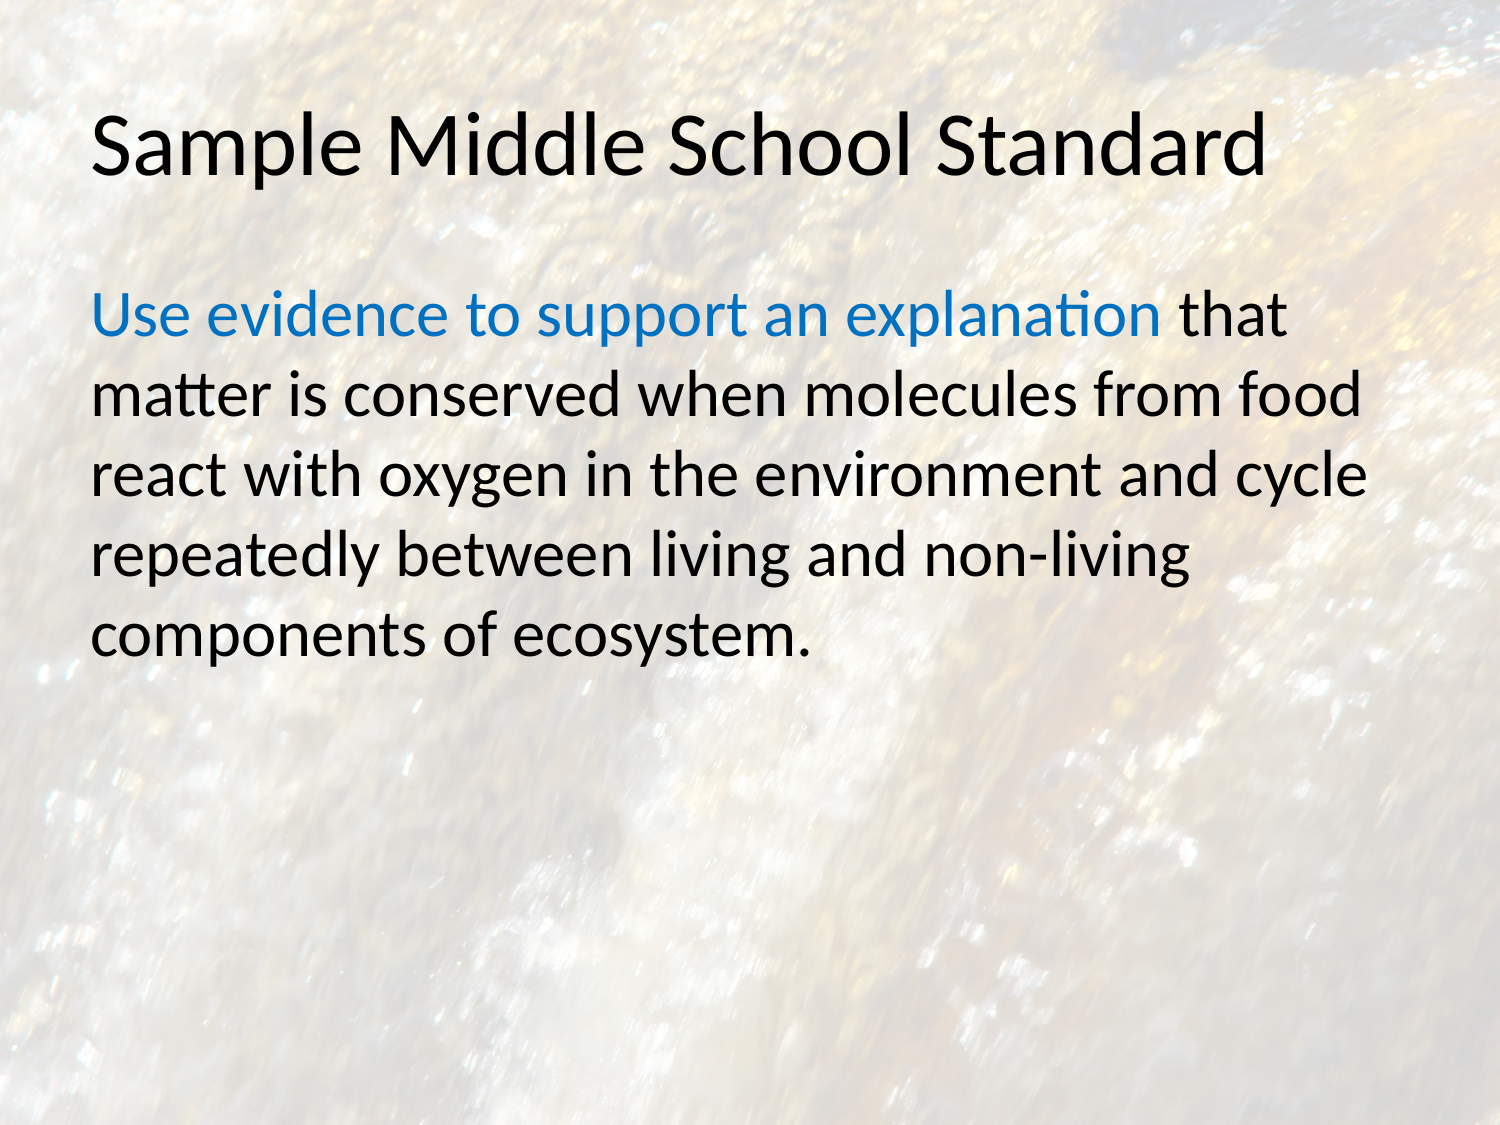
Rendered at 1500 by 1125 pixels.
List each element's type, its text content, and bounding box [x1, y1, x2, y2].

list Use evidence to support an explanation that matter is conserved when molecules from food react with oxygen in the environment and cycle repeatedly between living and non-living components of ecosystem. [75, 262, 1425, 1005]
title Sample Middle School Standard [75, 45, 1425, 233]
